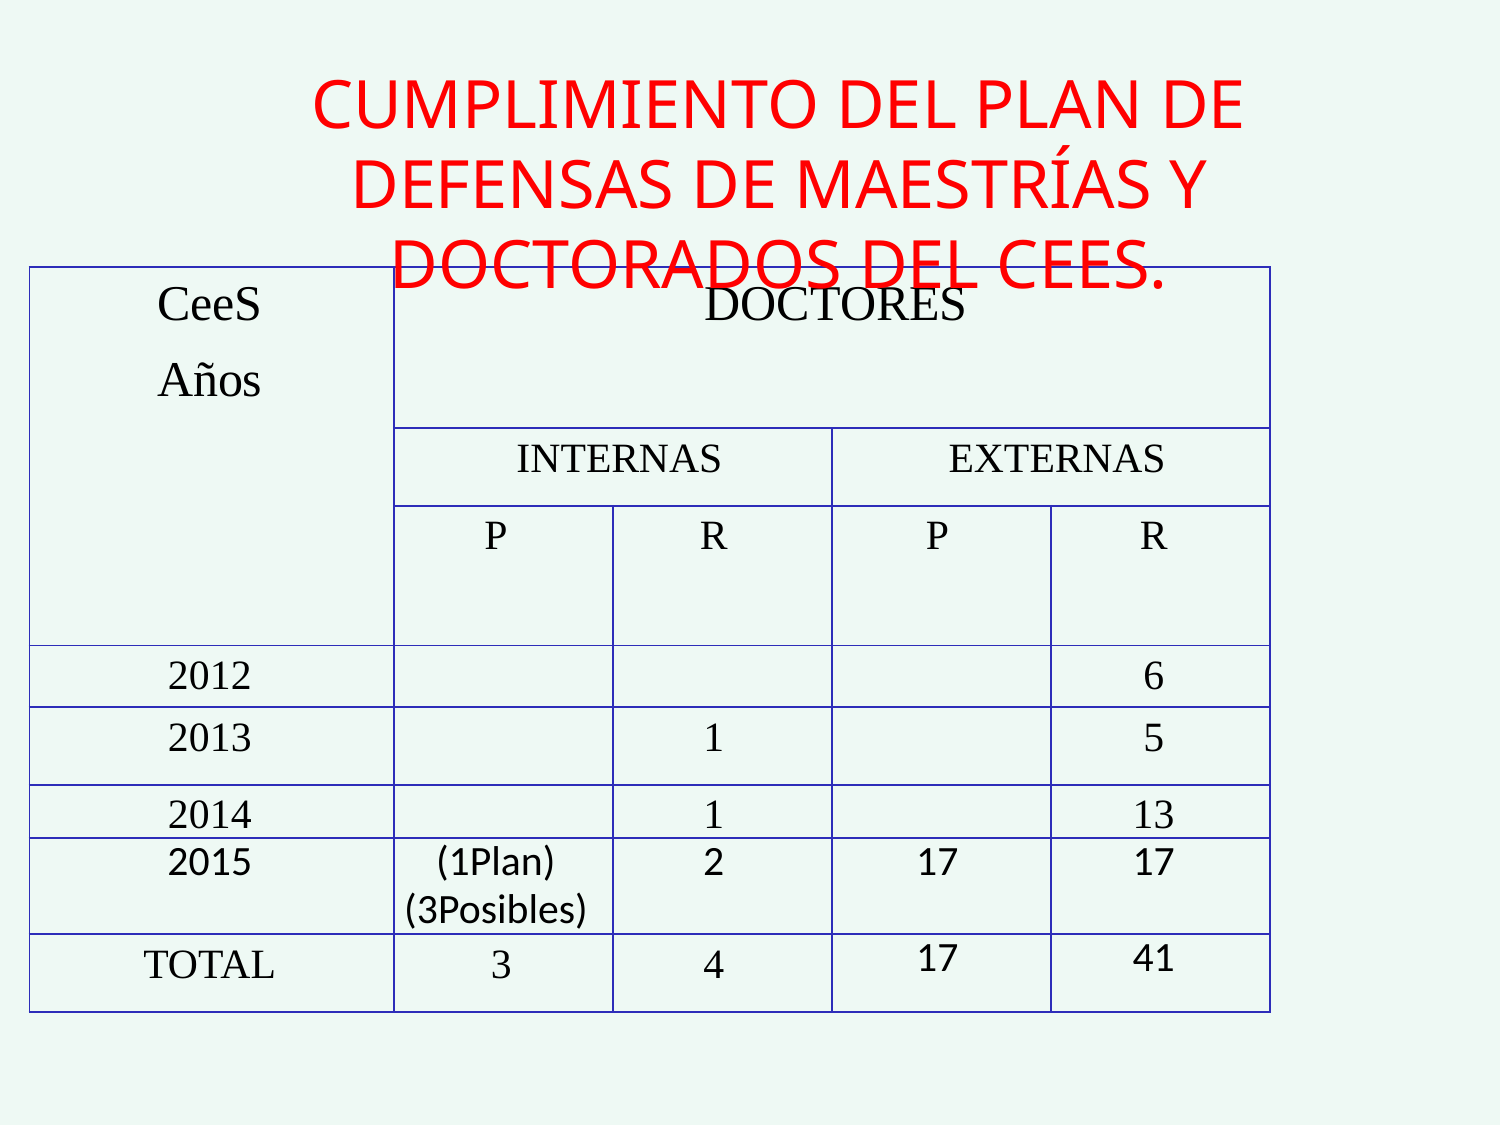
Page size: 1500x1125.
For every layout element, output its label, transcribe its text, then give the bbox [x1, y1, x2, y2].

table_cell 2014 [30, 786, 393, 837]
table_cell 17 [833, 839, 1050, 933]
table_cell 2013 [30, 708, 393, 784]
table_cell 41 [1052, 935, 1269, 1011]
table_cell 2012 [30, 646, 393, 706]
table_cell P [833, 507, 1050, 645]
table_cell INTERNAS [395, 429, 831, 505]
table_cell 4 [614, 935, 831, 1011]
table_cell R [1052, 507, 1269, 645]
table_cell [395, 708, 612, 784]
table_cell TOTAL [30, 935, 393, 1011]
table_cell 1 [614, 708, 831, 784]
table_cell P [395, 507, 612, 645]
table_cell 2015 [30, 839, 393, 933]
table_cell 6 [1052, 646, 1269, 706]
table_header CeeS Años [30, 268, 393, 645]
table_cell [614, 646, 831, 706]
table_cell [833, 646, 1050, 706]
table_cell 2 [614, 839, 831, 933]
table_cell 13 [1052, 786, 1269, 837]
table_cell [395, 646, 612, 706]
table_cell [395, 786, 612, 837]
table_cell [833, 786, 1050, 837]
table_cell 1 [614, 786, 831, 837]
table_cell R [614, 507, 831, 645]
table_cell (1Plan) (3Posibles) [395, 839, 612, 933]
table_cell 5 [1052, 708, 1269, 784]
text_box CUMPLIMIENTO DEL PLAN DE DEFENSAS DE MAESTRÍAS Y DOCTORADOS DEL CEES. [182, 54, 1376, 310]
table_cell 17 [833, 935, 1050, 1011]
table_cell 3 [395, 935, 612, 1011]
table_header DOCTORES [395, 310, 1269, 427]
table_cell [833, 708, 1050, 784]
table_cell EXTERNAS [833, 429, 1269, 505]
table_cell 17 [1052, 839, 1269, 933]
